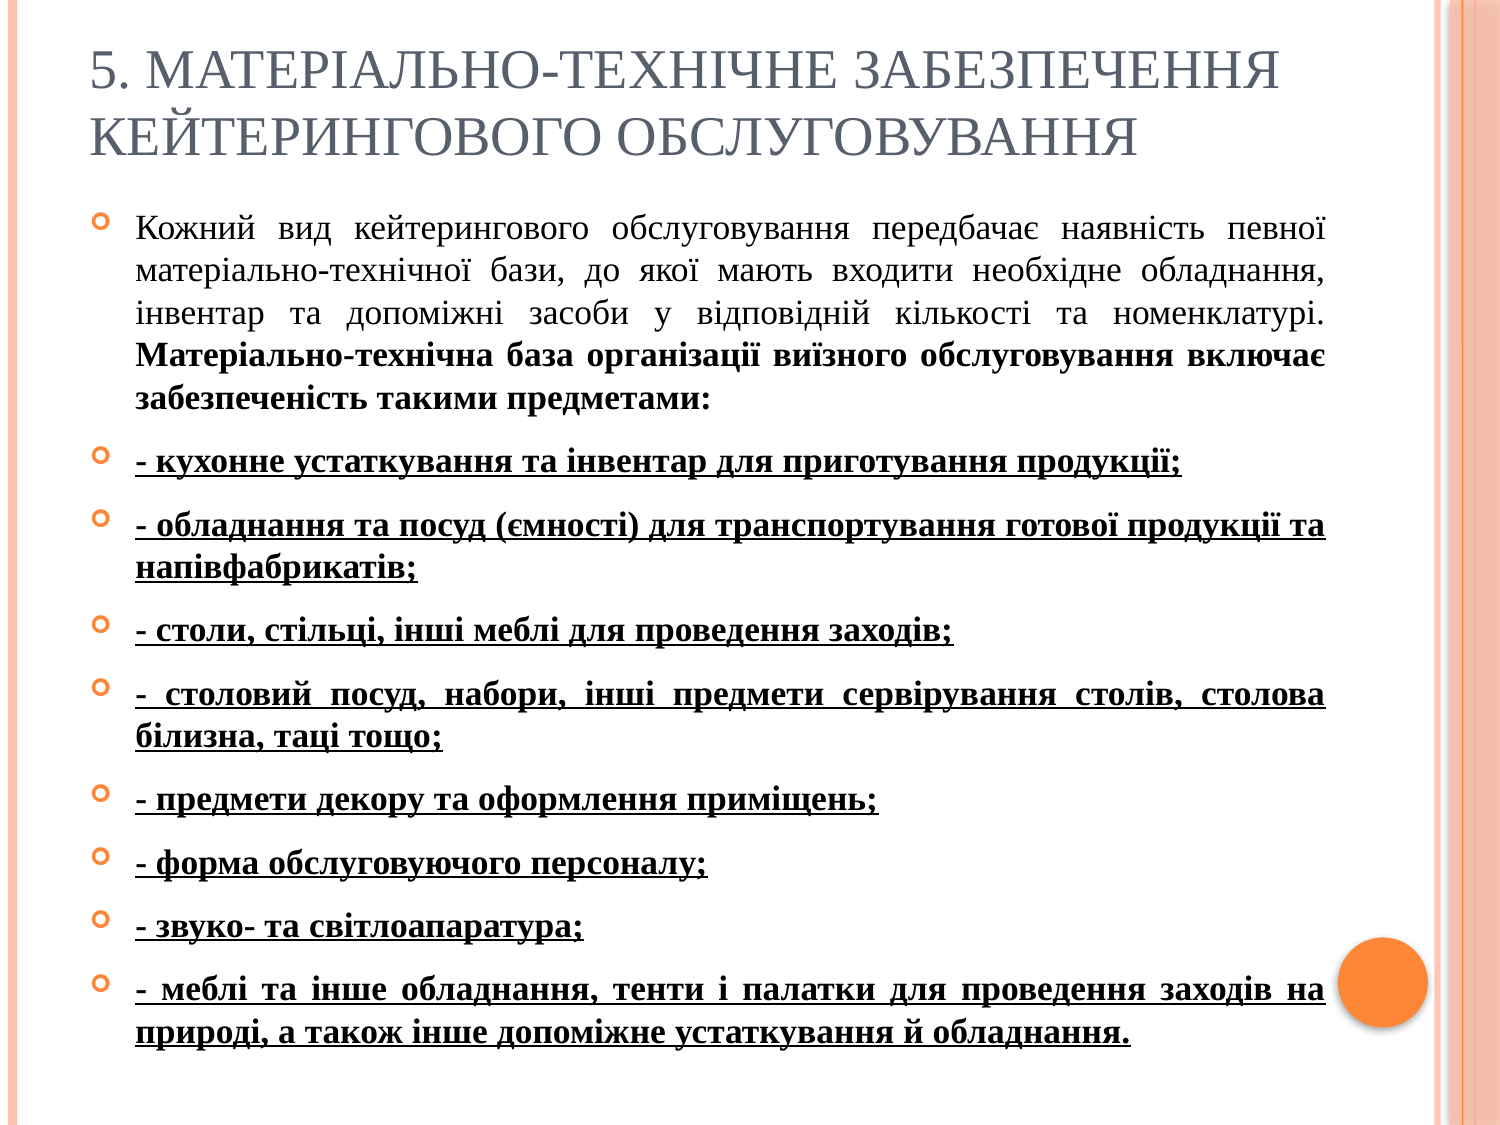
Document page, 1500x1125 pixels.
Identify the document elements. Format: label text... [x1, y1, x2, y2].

title 5. Матеріально-технічне забезпечення кейтерингового обслуговування [75, 19, 1300, 196]
list Кожний вид кейтерингового обслуговування передбачає наявність певної матеріально-технічної бази, до якої мають входити необхідне обладнання, інвентар та допоміжні засоби у відповідній кількості та номенклатурі. Матеріально-технічна база організації виїзного обслуговування включає забезпеченість такими предметами: - кухонне устаткування та інвентар для приготування продукції; - обладнання та посуд (ємності) для транспортування готової продукції та напівфабрикатів; - столи, стільці, інші меблі для проведення заходів; - столовий посуд, набори, інші предмети сервірування столів, столова білизна, таці тощо; - предмети декору та оформлення приміщень; - форма обслуговуючого персоналу; - звуко- та світлоапаратура; - меблі та інше обладнання, тенти і палатки для проведення заходів на природі, а також інше допоміжне устаткування й обладнання. [75, 196, 1341, 1062]
